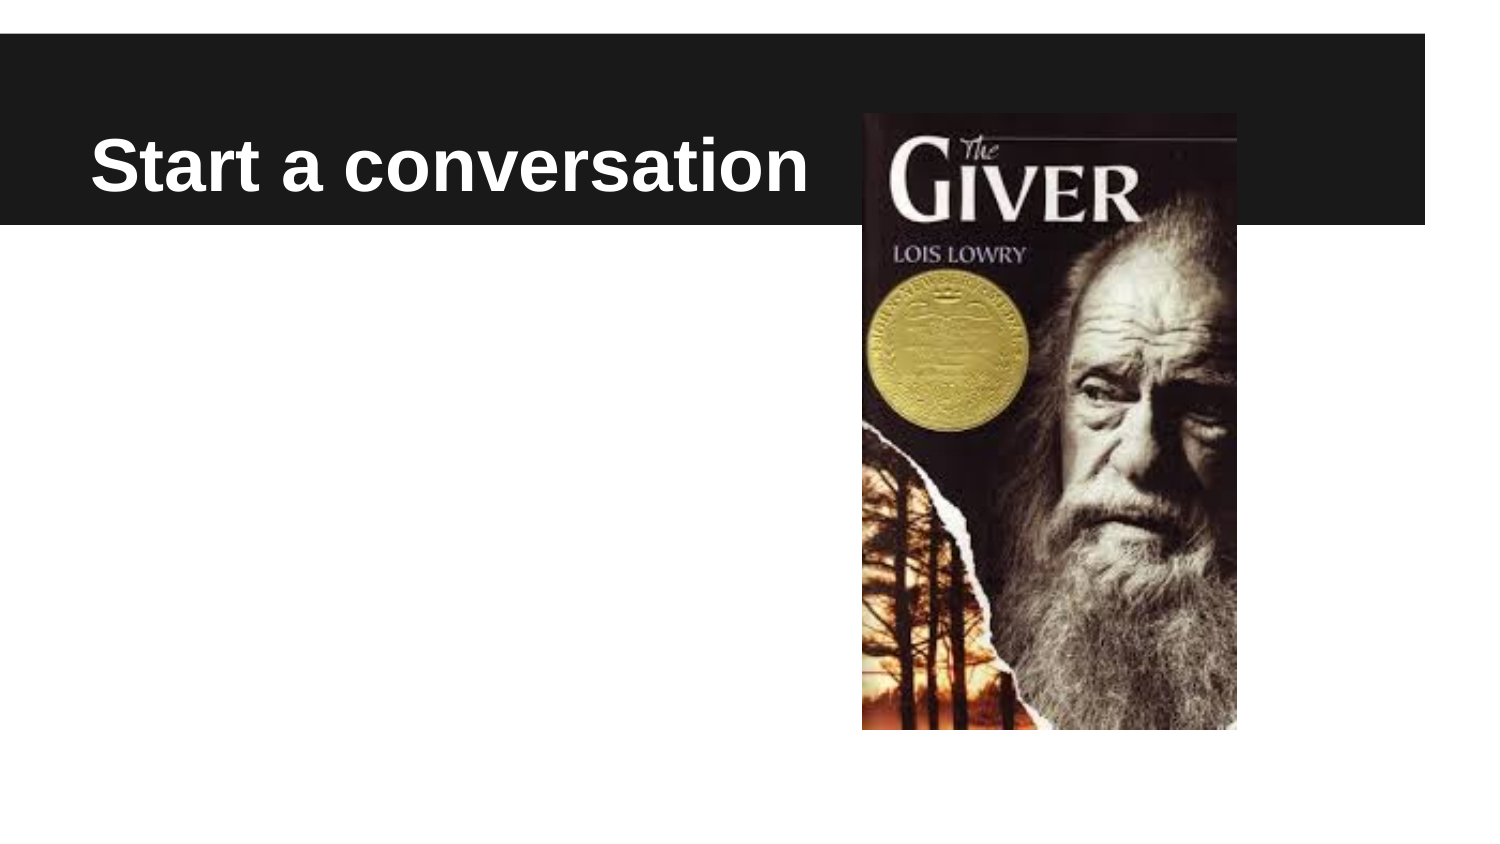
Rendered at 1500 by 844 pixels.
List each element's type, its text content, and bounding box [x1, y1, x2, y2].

title Start a conversation [75, 33, 1425, 221]
picture [862, 113, 1238, 731]
